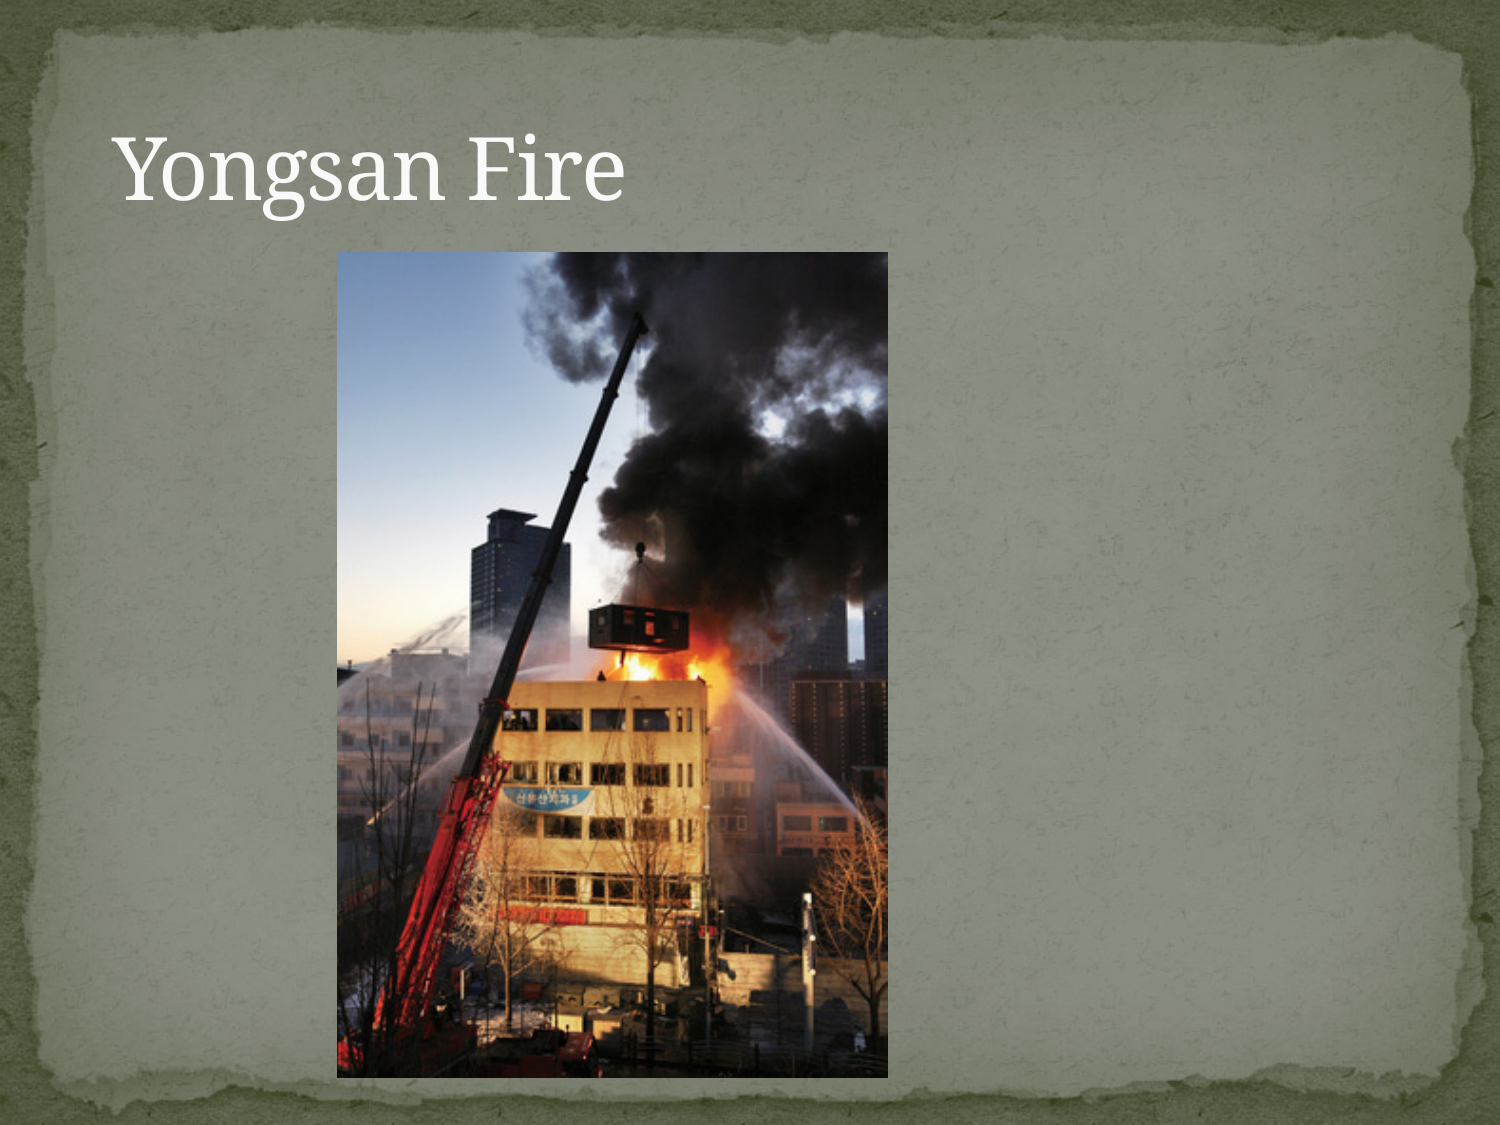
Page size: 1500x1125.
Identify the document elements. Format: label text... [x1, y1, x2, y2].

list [340, 255, 886, 1077]
title Yongsan Fire [74, 24, 1425, 225]
